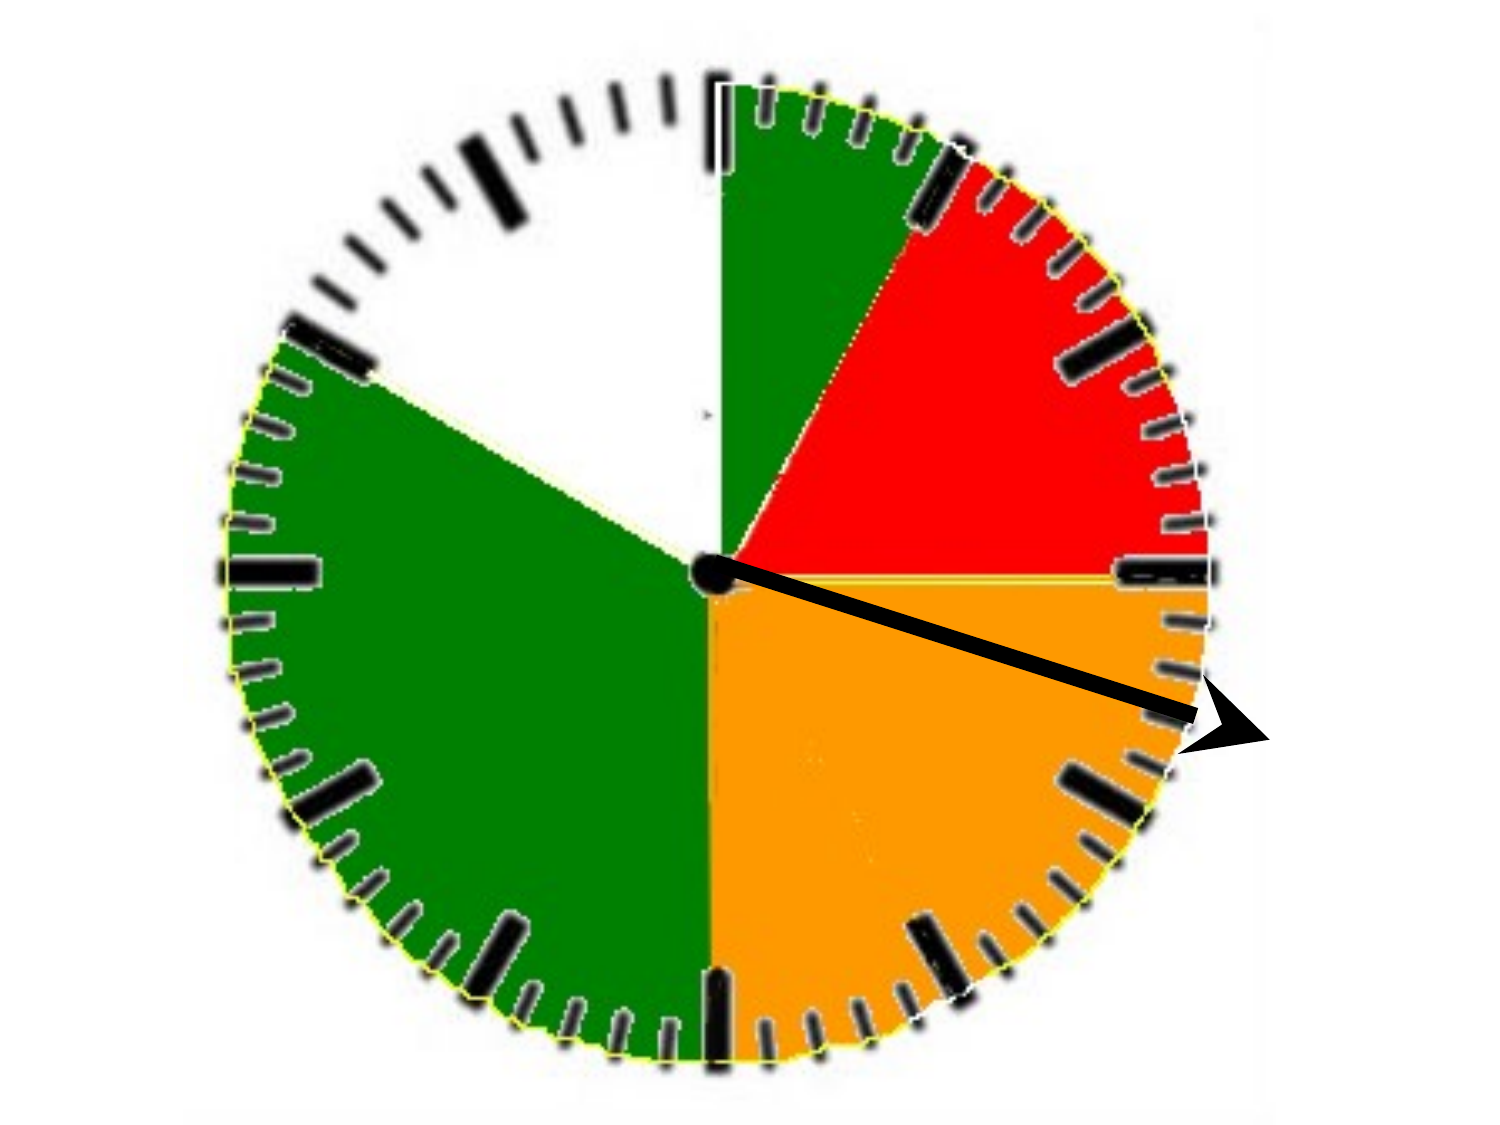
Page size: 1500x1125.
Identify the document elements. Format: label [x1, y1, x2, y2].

picture [182, 5, 1306, 1125]
text_box [714, 562, 1270, 740]
